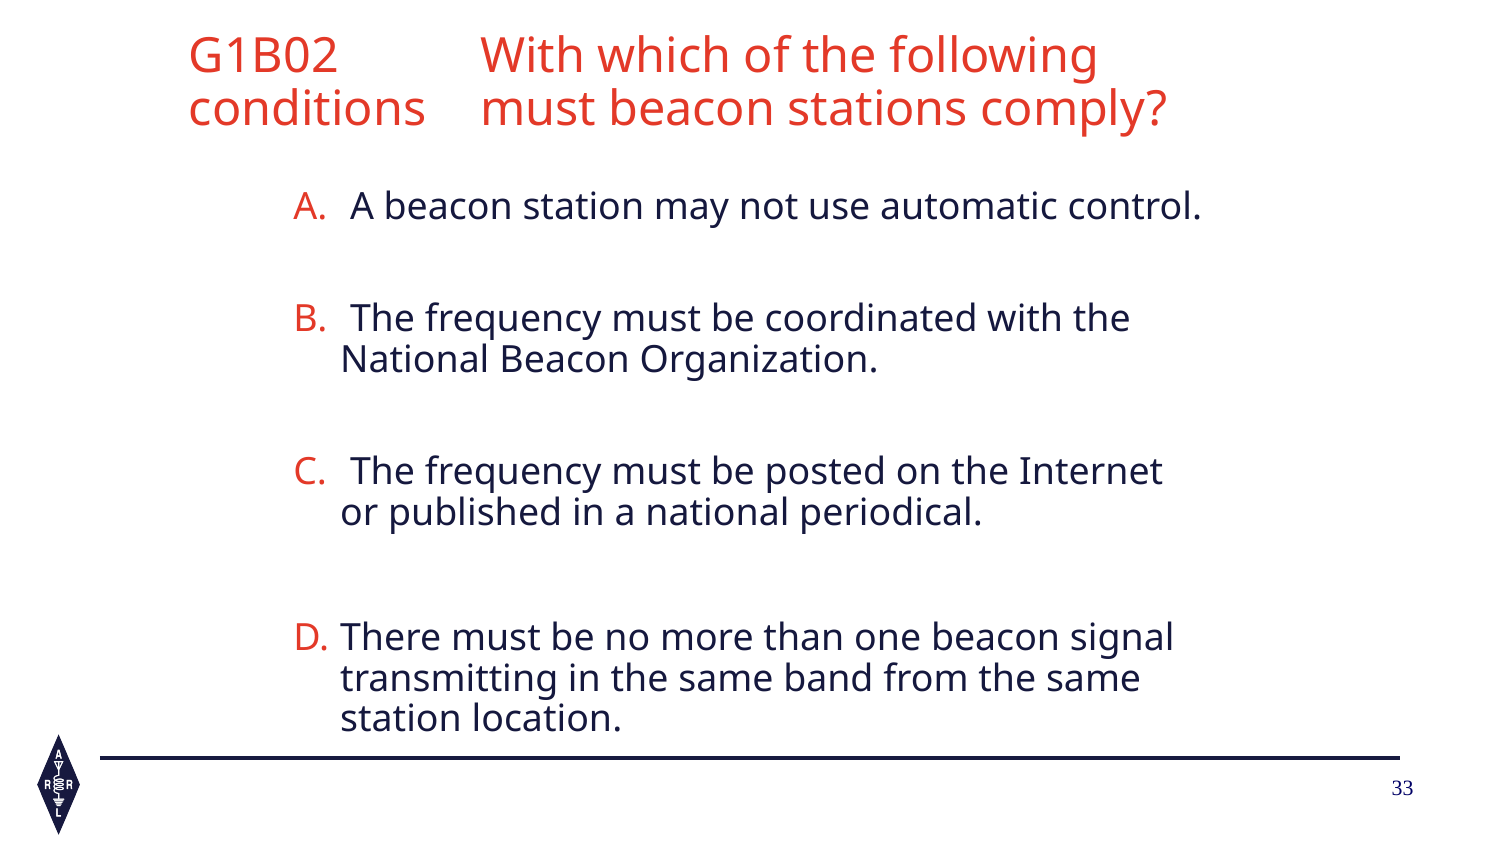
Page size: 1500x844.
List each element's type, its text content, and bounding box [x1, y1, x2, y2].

list A beacon station may not use automatic control. The frequency must be coordinated with the National Beacon Organization. The frequency must be posted on the Internet or published in a national periodical. There must be no more than one beacon signal transmitting in the same band from the same station location. [293, 181, 1207, 739]
text_box 33 [1353, 768, 1425, 827]
title G1B02 With which of the following conditions must beacon stations comply? [188, 25, 1311, 158]
picture [37, 734, 80, 835]
